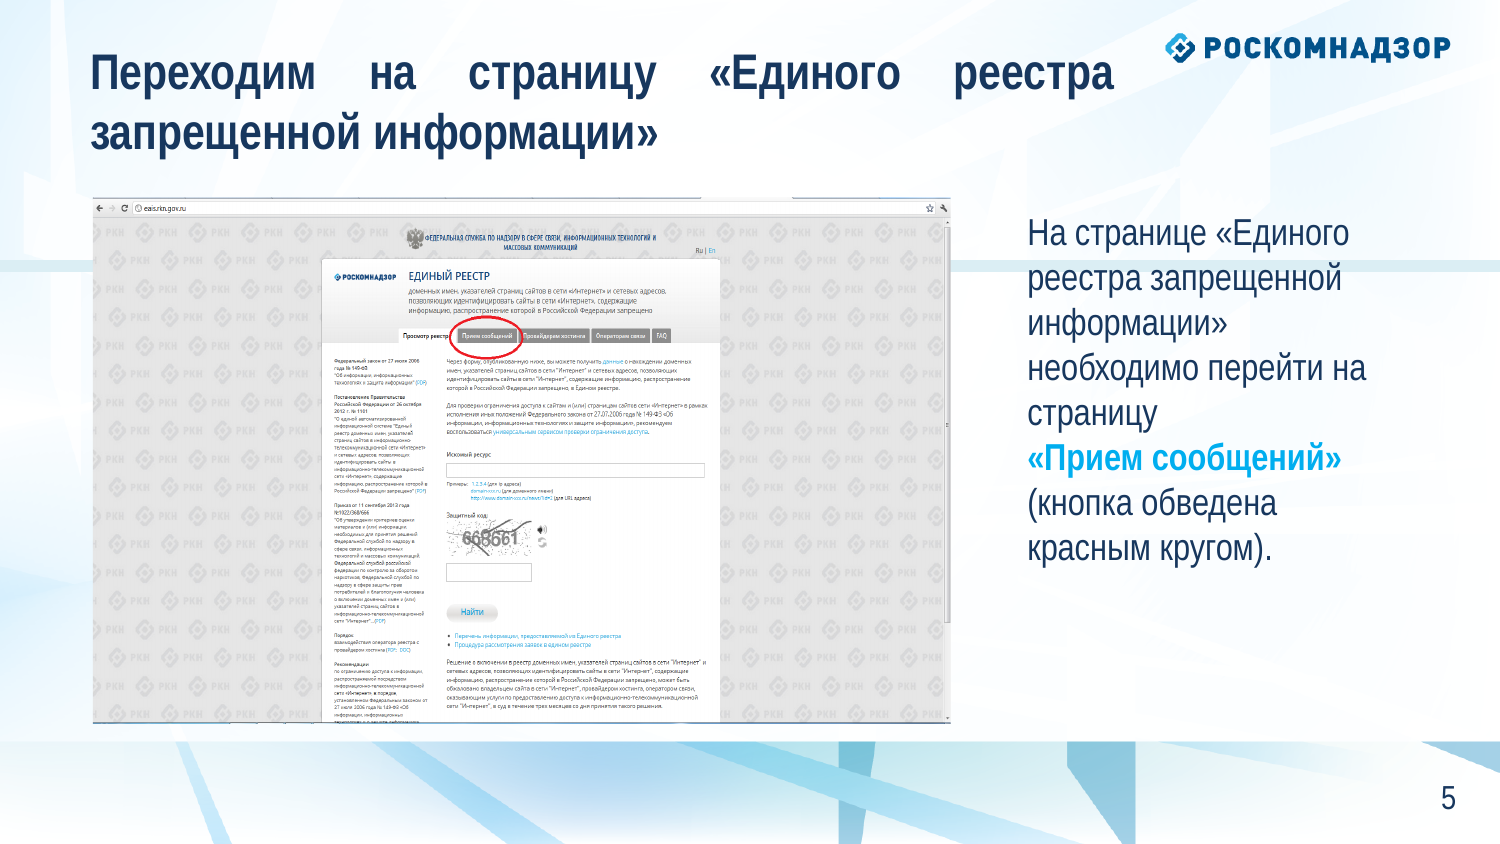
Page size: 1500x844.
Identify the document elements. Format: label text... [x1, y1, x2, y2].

picture [0, 0, 1500, 844]
text_box Переходим на страницу «Единого реестра запрещенной информации» [75, 33, 1130, 165]
text_box На странице «Единого реестра запрещенной информации» необходимо перейти на страницу «Прием сообщений» (кнопка обведена красным кругом). [998, 275, 1403, 576]
slide_number 4 [1355, 766, 1472, 827]
text_box На странице «Единого реестра запрещенной информации» необходимо перейти на страницу «Прием сообщений» (кнопка обведена красным кругом). [998, 200, 1403, 265]
